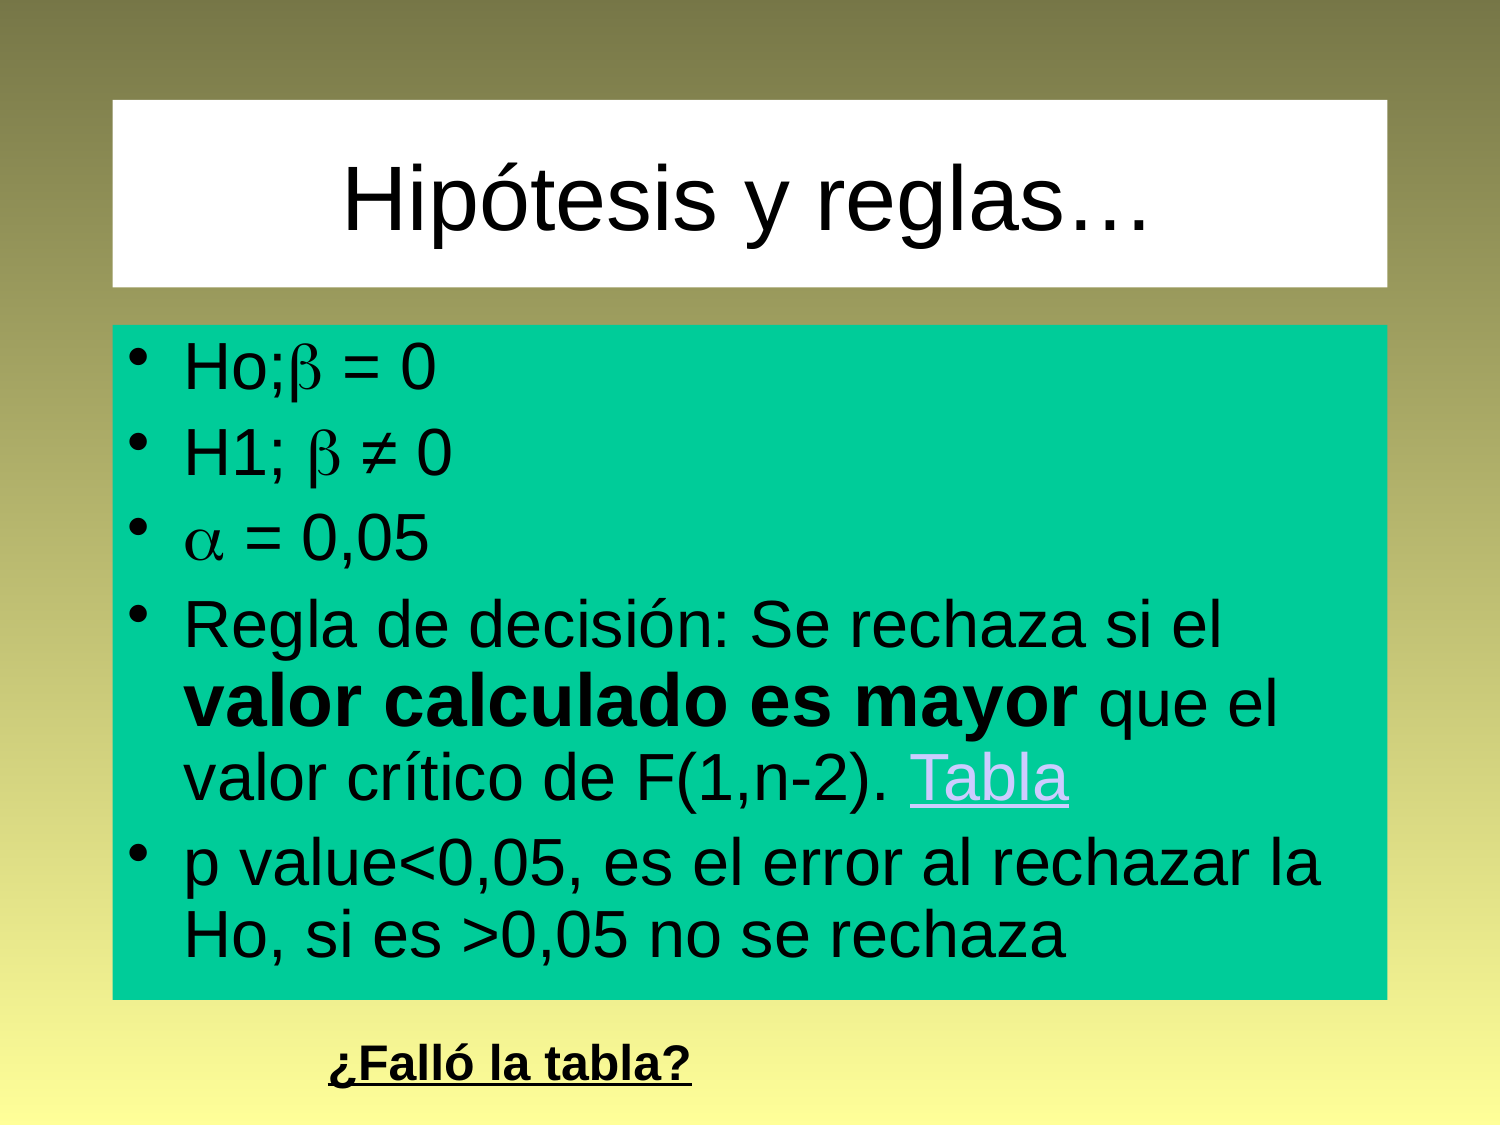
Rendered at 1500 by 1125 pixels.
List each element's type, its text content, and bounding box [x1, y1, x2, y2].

text_box ¿Falló la tabla? [312, 1023, 880, 1098]
title Hipótesis y reglas… [112, 99, 1388, 288]
list Ho; = 0 H1;  ≠ 0  = 0,05 Regla de decisión: Se rechaza si el valor calculado es mayor que el valor crítico de F(1,n-2). Tabla p value<0,05, es el error al rechazar la Ho, si es >0,05 no se rechaza [112, 324, 1388, 1001]
